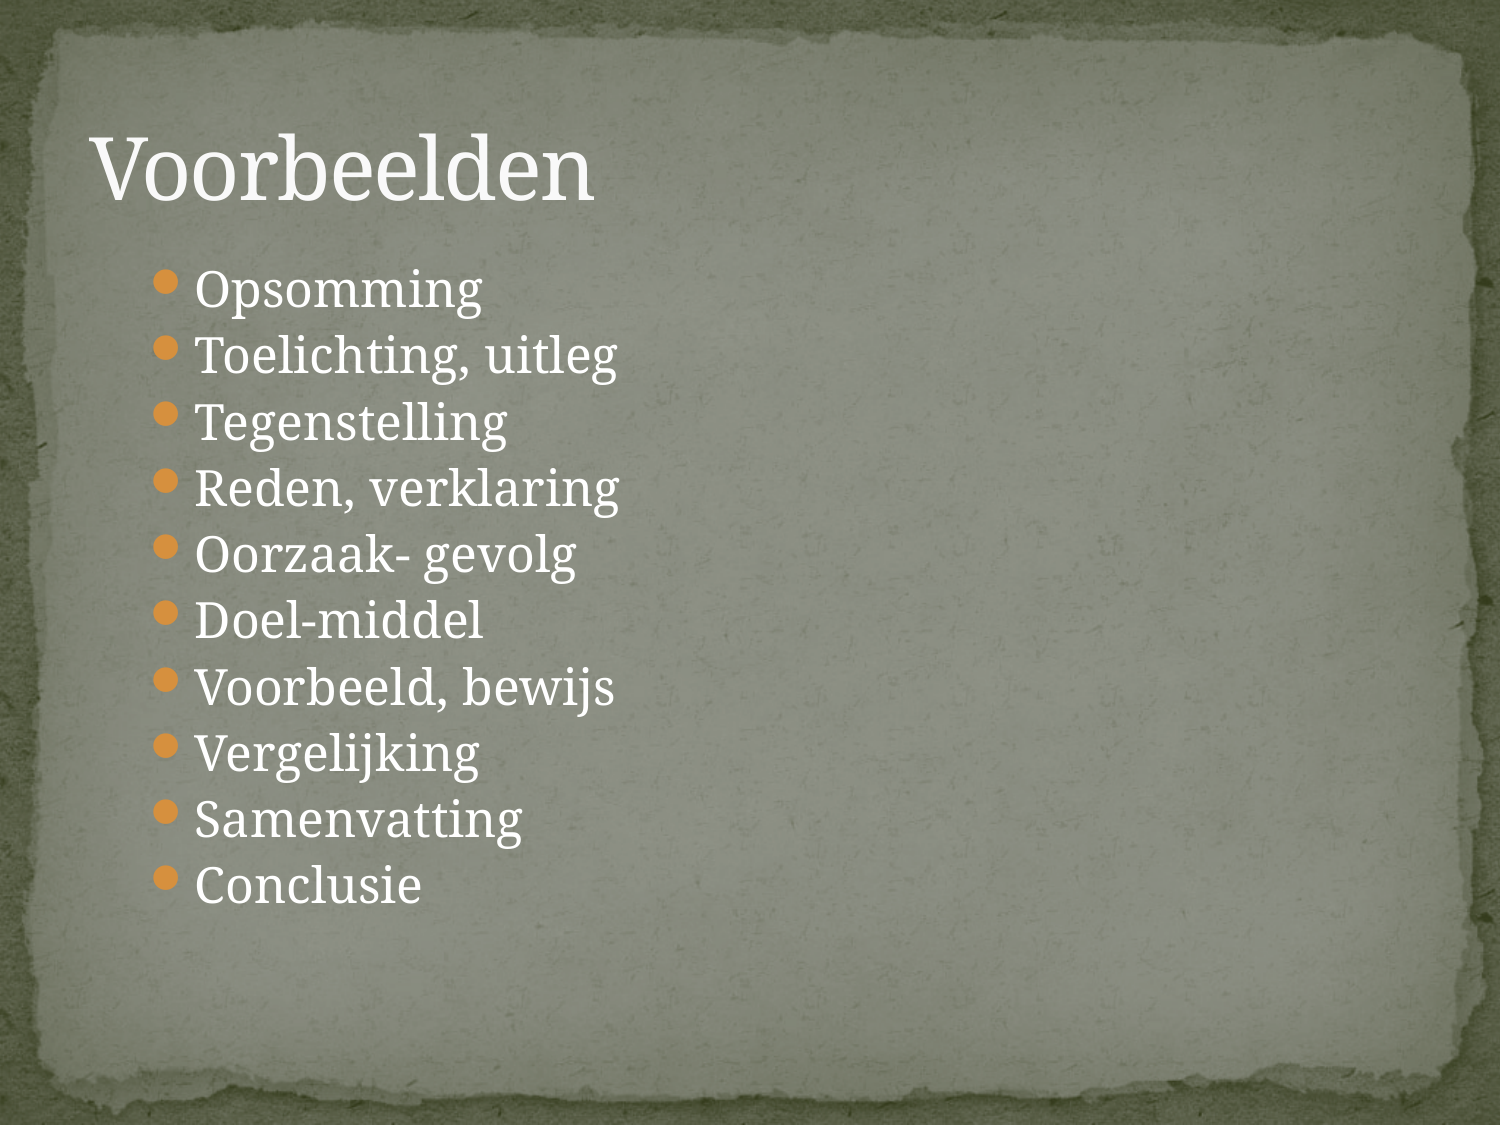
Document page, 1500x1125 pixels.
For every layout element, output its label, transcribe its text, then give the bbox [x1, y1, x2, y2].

title Voorbeelden [74, 24, 1425, 225]
list Opsomming Toelichting, uitleg Tegenstelling Reden, verklaring Oorzaak- gevolg Doel-middel Voorbeeld, bewijs Vergelijking Samenvatting Conclusie [75, 249, 1425, 1000]
